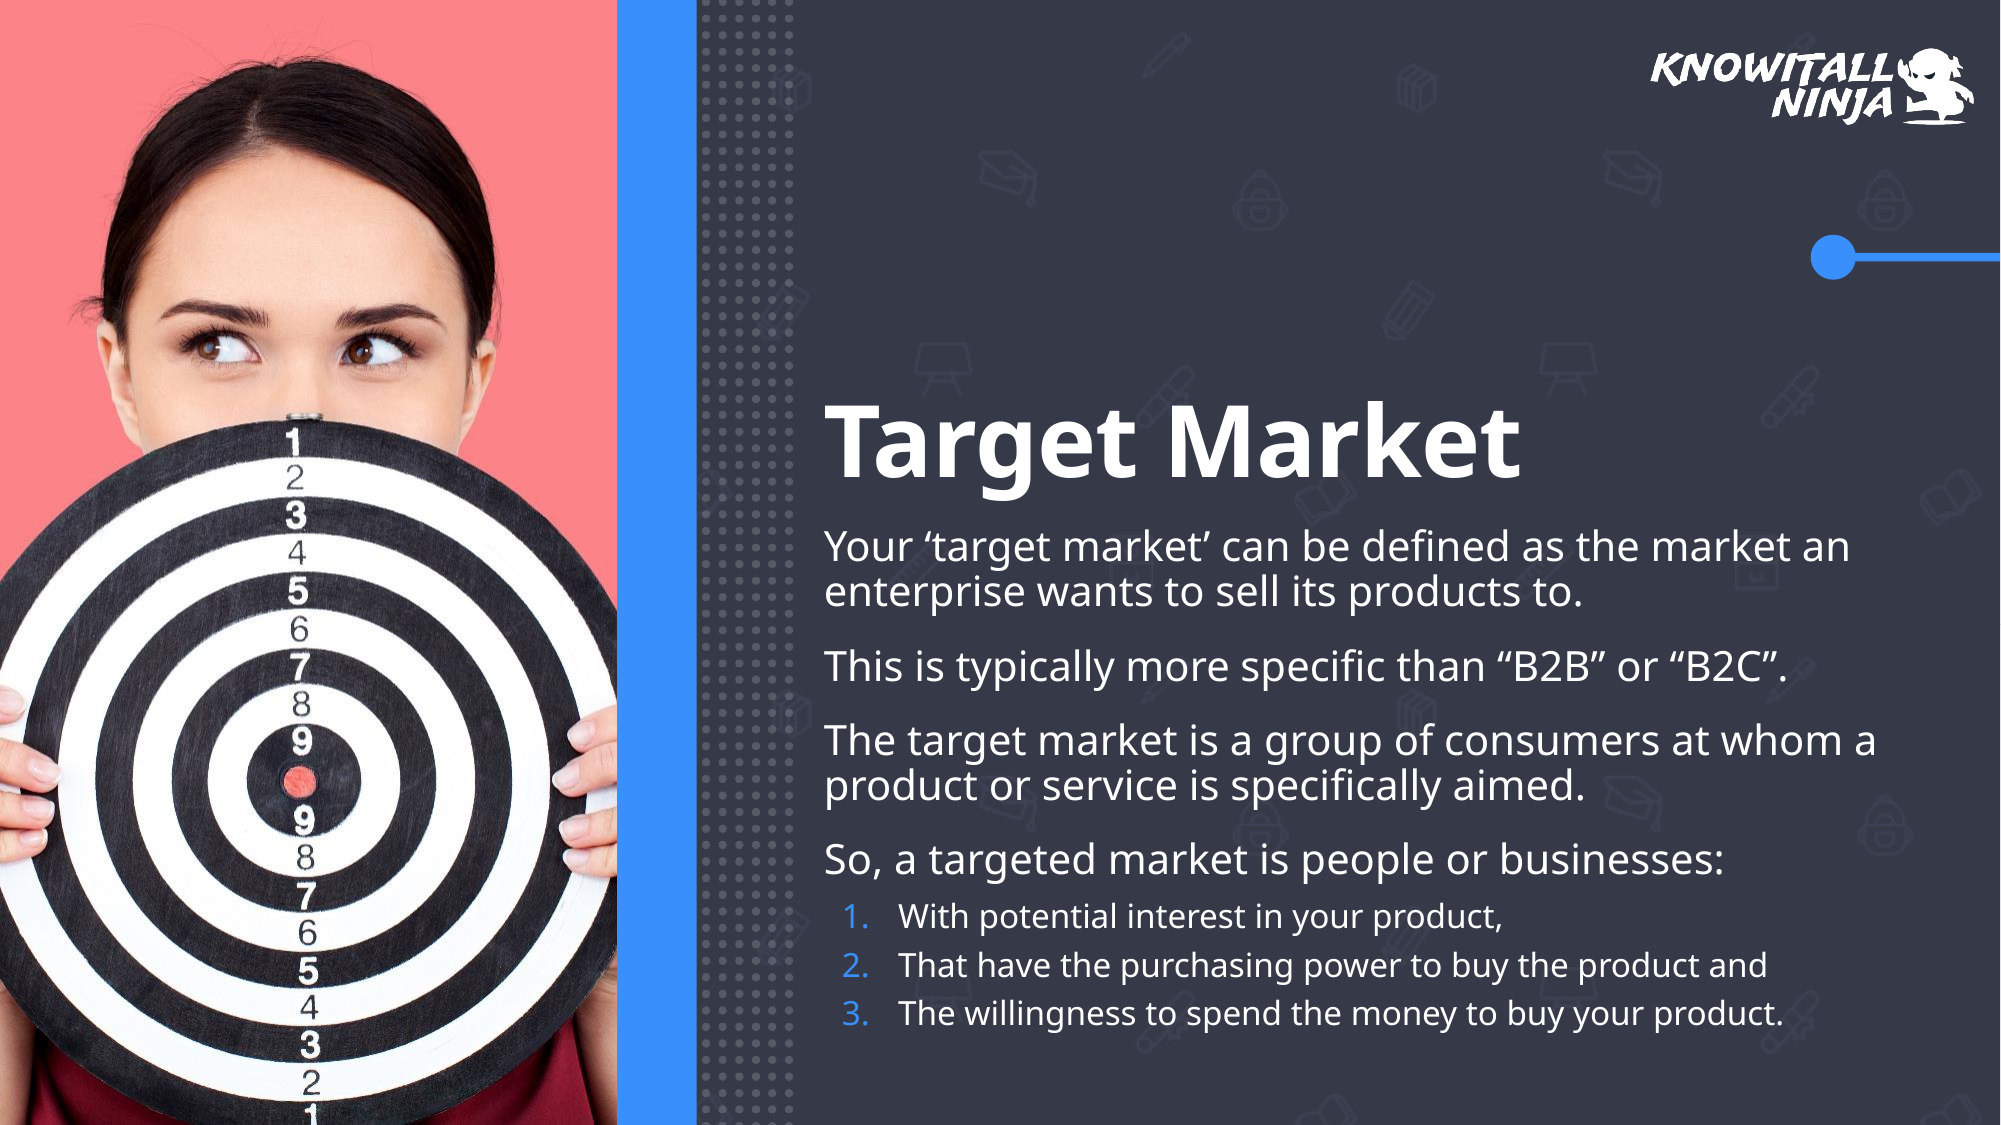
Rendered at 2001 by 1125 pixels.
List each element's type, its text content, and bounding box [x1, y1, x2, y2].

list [0, 0, 618, 1125]
title Target Market [808, 279, 1921, 505]
list Your ‘target market’ can be defined as the market an enterprise wants to sell its products to. This is typically more specific than “B2B” or “B2C”. The target market is a group of consumers at whom a product or service is specifically aimed. So, a targeted market is people or businesses: With potential interest in your product, That have the purchasing power to buy the product and The willingness to spend the money to buy your product. [808, 518, 1921, 1090]
picture [697, 0, 2001, 1125]
